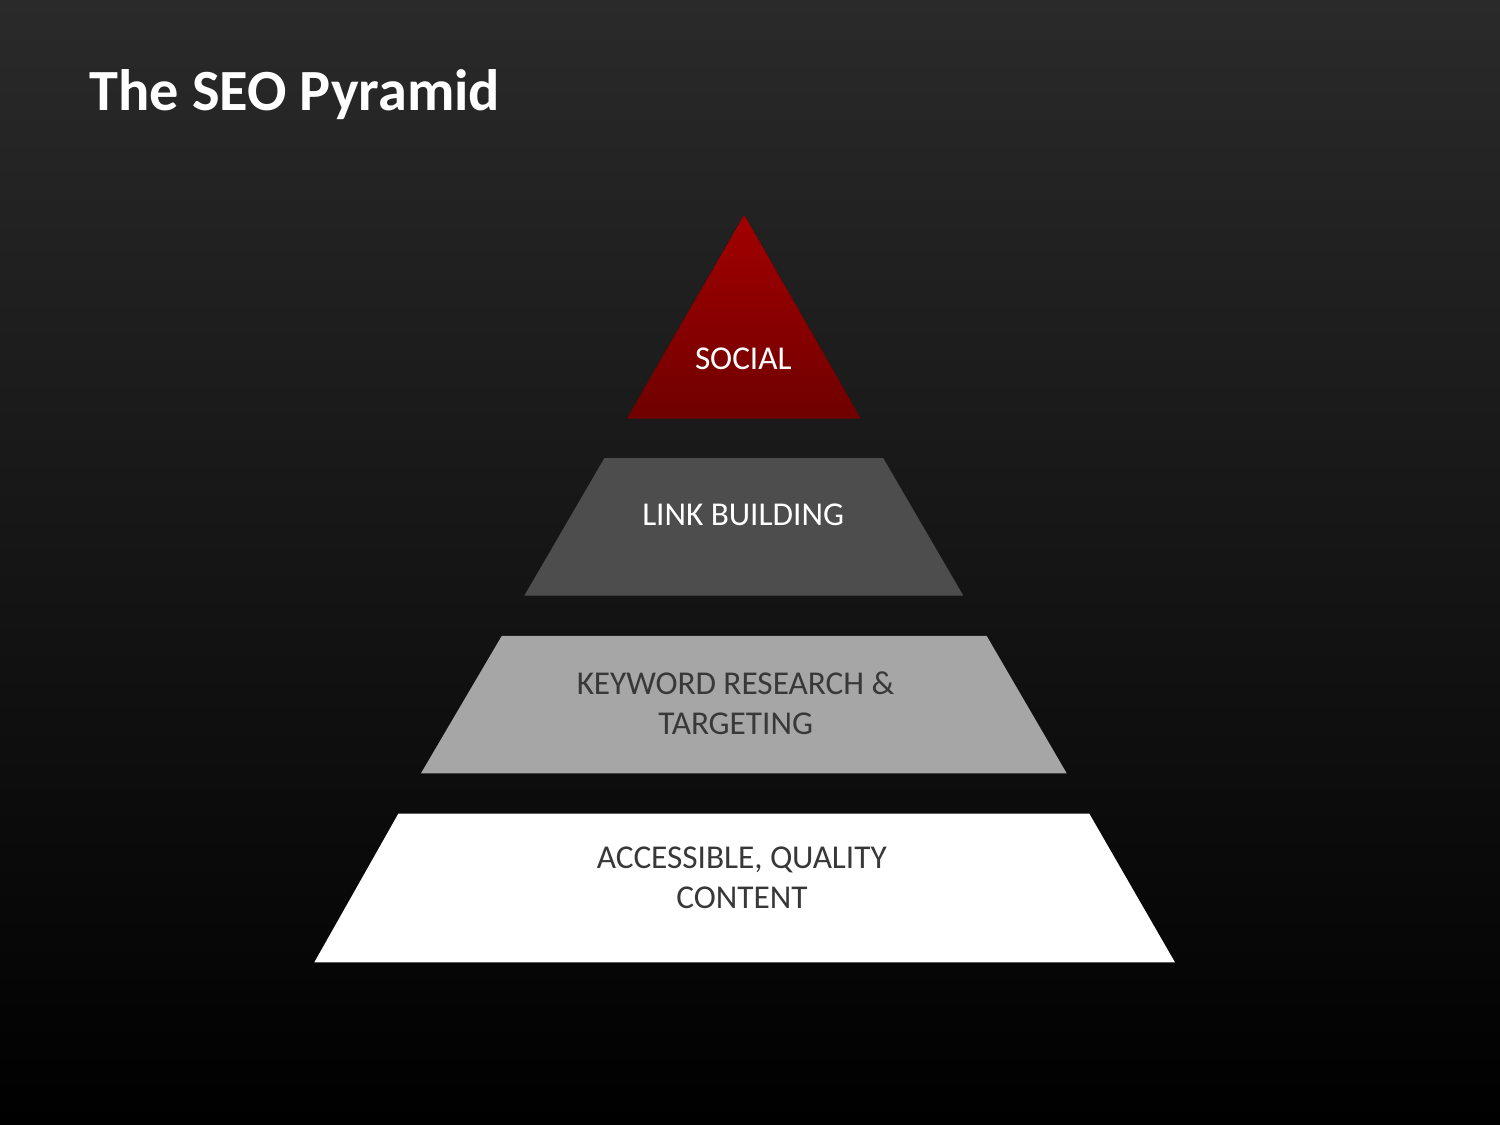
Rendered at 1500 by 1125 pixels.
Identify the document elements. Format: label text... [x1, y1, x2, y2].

text_box The SEO Pyramid [75, 37, 801, 138]
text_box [314, 215, 1176, 963]
